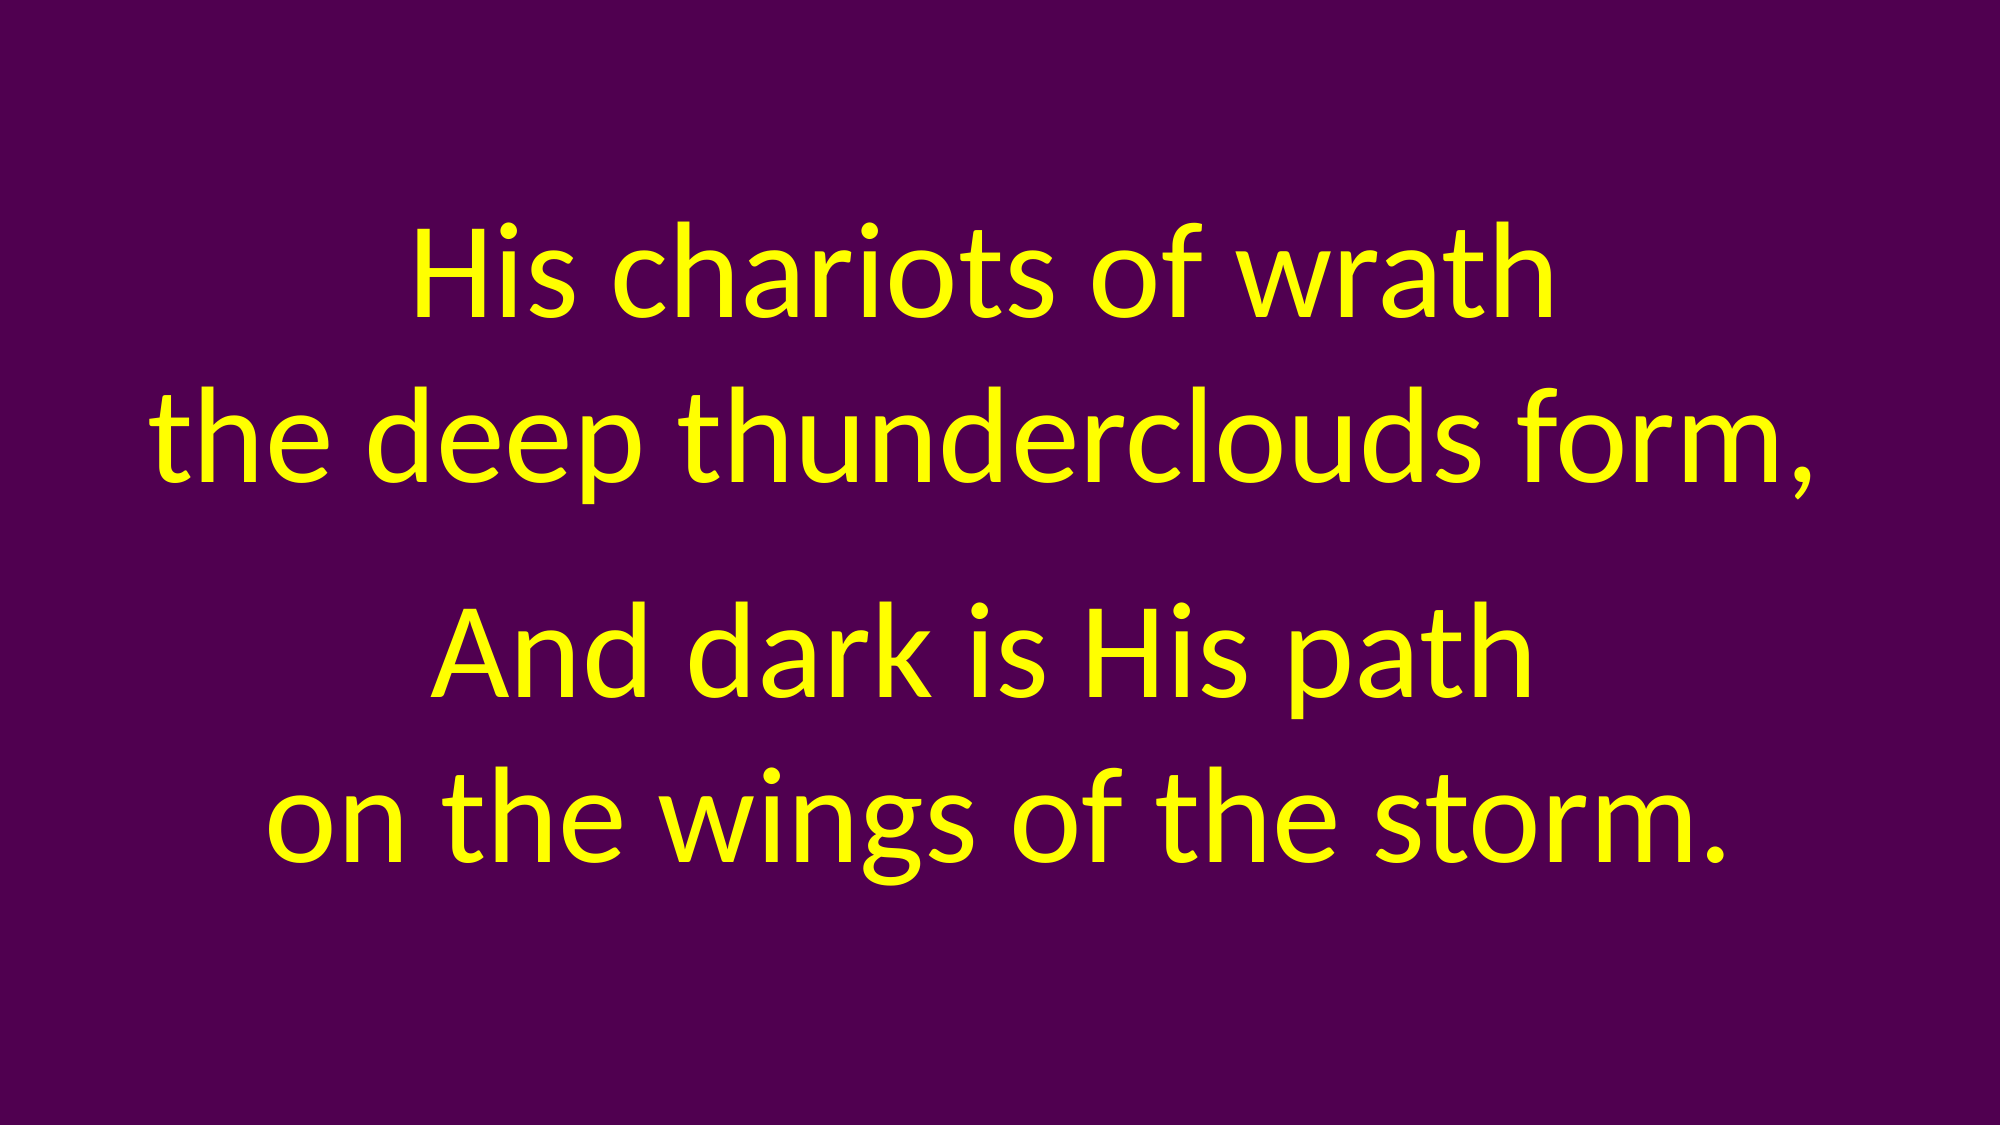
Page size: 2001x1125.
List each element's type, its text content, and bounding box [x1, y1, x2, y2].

text_box His chariots of wrath the deep thunderclouds form, And dark is His path on the wings of the storm. [0, 172, 2000, 898]
